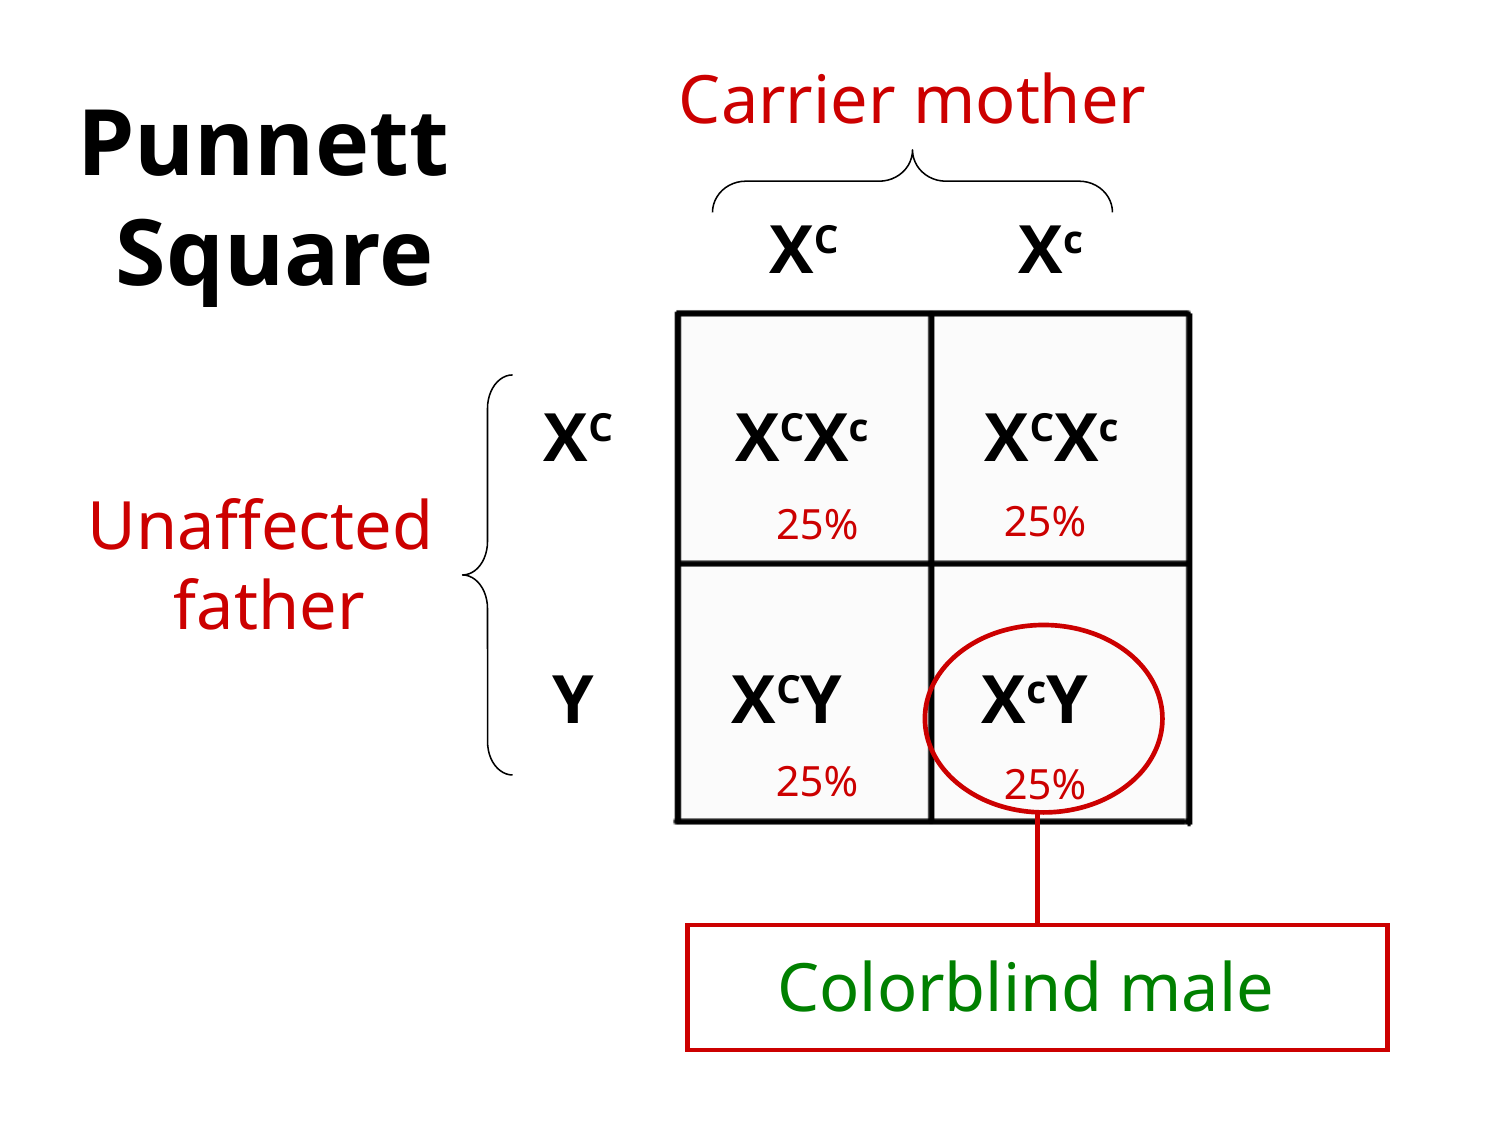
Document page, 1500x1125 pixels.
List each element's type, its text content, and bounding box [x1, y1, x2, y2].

text_box Carrier mother [664, 49, 1162, 110]
title Punnett Square [24, 37, 526, 351]
picture [499, 112, 1438, 1051]
text_box Unaffected father [72, 475, 466, 650]
text_box [462, 386, 494, 764]
